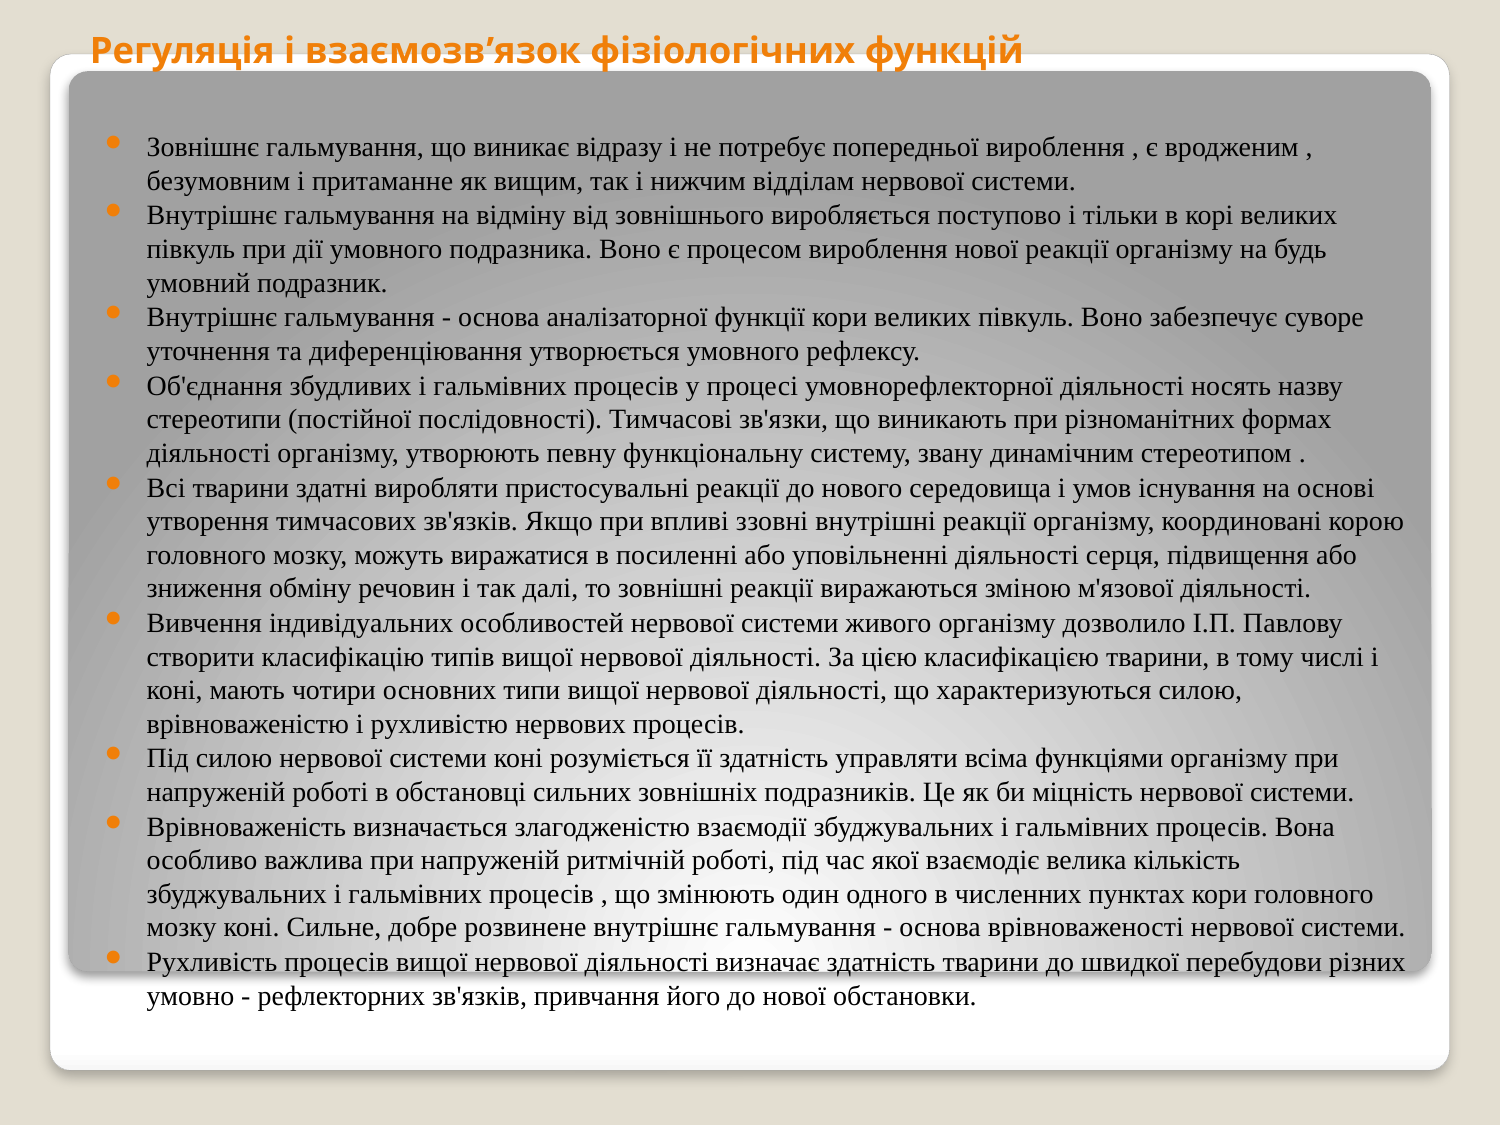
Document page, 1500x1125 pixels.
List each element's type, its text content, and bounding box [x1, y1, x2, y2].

title Регуляція і взаємозв’язок фізіологічних функцій [75, 19, 1425, 79]
list Зовнішнє гальмування, що виникає відразу і не потребує попередньої вироблення , є вродженим , безумовним і притаманне як вищим, так і нижчим відділам нервової системи. Внутрішнє гальмування на відміну від зовнішнього виробляється поступово і тільки в корі великих півкуль при дії умовного подразника. Воно є процесом вироблення нової реакції організму на будь умовний подразник. Внутрішнє гальмування - основа аналізаторної функції кори великих півкуль. Воно забезпечує суворе уточнення та диференціювання утворюється умовного рефлексу. Об'єднання збудливих і гальмівних процесів у процесі умовнорефлекторної діяльності носять назву стереотипи (постійної послідовності). Тимчасові зв'язки, що виникають при різноманітних формах діяльності організму, утворюють певну функціональну систему, звану динамічним стереотипом . Всі тварини здатні виробляти пристосувальні реакції до нового середовища і умов існування на основі утворення тимчасових зв'язків. Якщо при впливі ззовні внутрішні реакції організму, координовані корою головного мозку, можуть виражатися в посиленні або уповільненні діяльності серця, підвищення або зниження обміну речовин і так далі, то зовнішні реакції виражаються зміною м'язової діяльності. Вивчення індивідуальних особливостей нервової системи живого організму дозволило І.П. Павлову створити класифікацію типів вищої нервової діяльності. За цією класифікацією тварини, в тому числі і коні, мають чотири основних типи вищої нервової діяльності, що характеризуються силою, врівноваженістю і рухливістю нервових процесів. Під силою нервової системи коні розуміється її здатність управляти всіма функціями організму при напруженій роботі в обстановці сильних зовнішніх подразників. Це як би міцність нервової системи. Врівноваженість визначається злагодженістю взаємодії збуджувальних і гальмівних процесів. Вона особливо важлива при напруженій ритмічній роботі, під час якої взаємодіє велика кількість збуджувальних і гальмівних процесів , що змінюють один одного в численних пунктах кори головного мозку коні. Сильне, добре розвинене внутрішнє гальмування - основа врівноваженості нервової системи. Рухливість процесів вищої нервової діяльності визначає здатність тварини до швидкої перебудови різних умовно - рефлекторних зв'язків, привчання його до нової обстановки. [75, 113, 1425, 1059]
